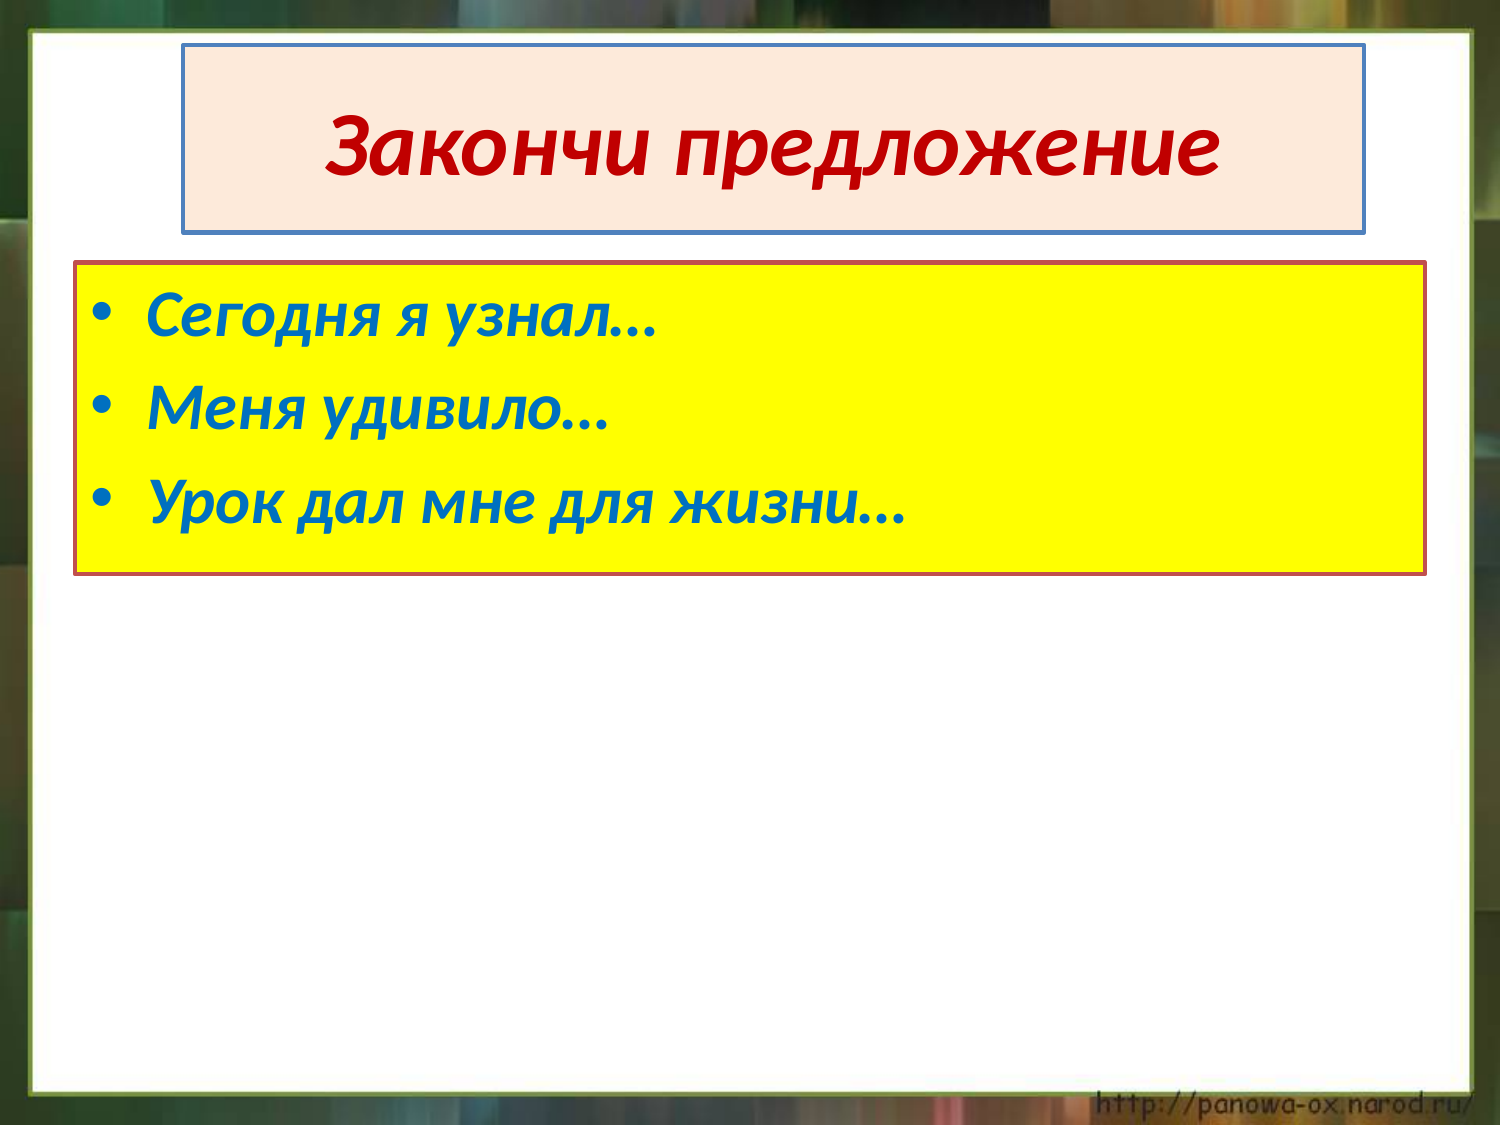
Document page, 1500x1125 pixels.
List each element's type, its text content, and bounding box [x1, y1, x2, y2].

picture [0, 0, 1500, 1125]
list Сегодня я узнал… Меня удивило… Урок дал мне для жизни… [73, 260, 1427, 576]
title Закончи предложение [181, 43, 1366, 235]
